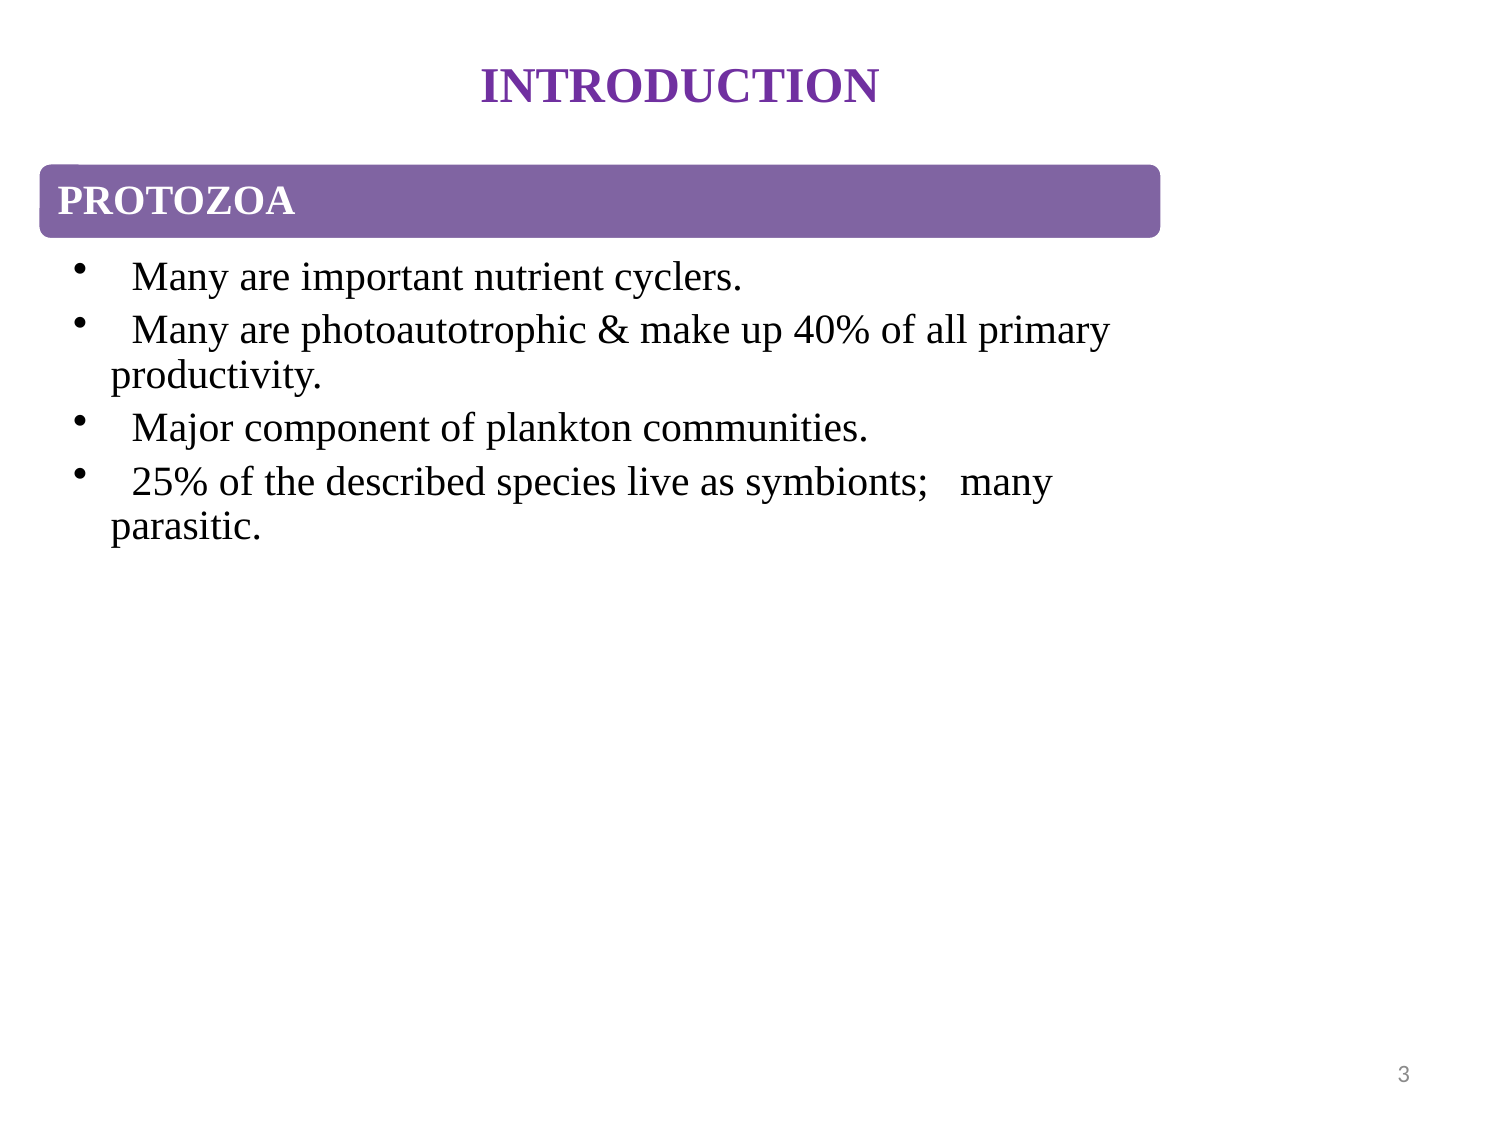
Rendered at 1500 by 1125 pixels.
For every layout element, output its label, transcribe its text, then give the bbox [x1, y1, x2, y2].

slide_number 3 [1074, 1042, 1425, 1103]
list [37, 24, 1163, 823]
